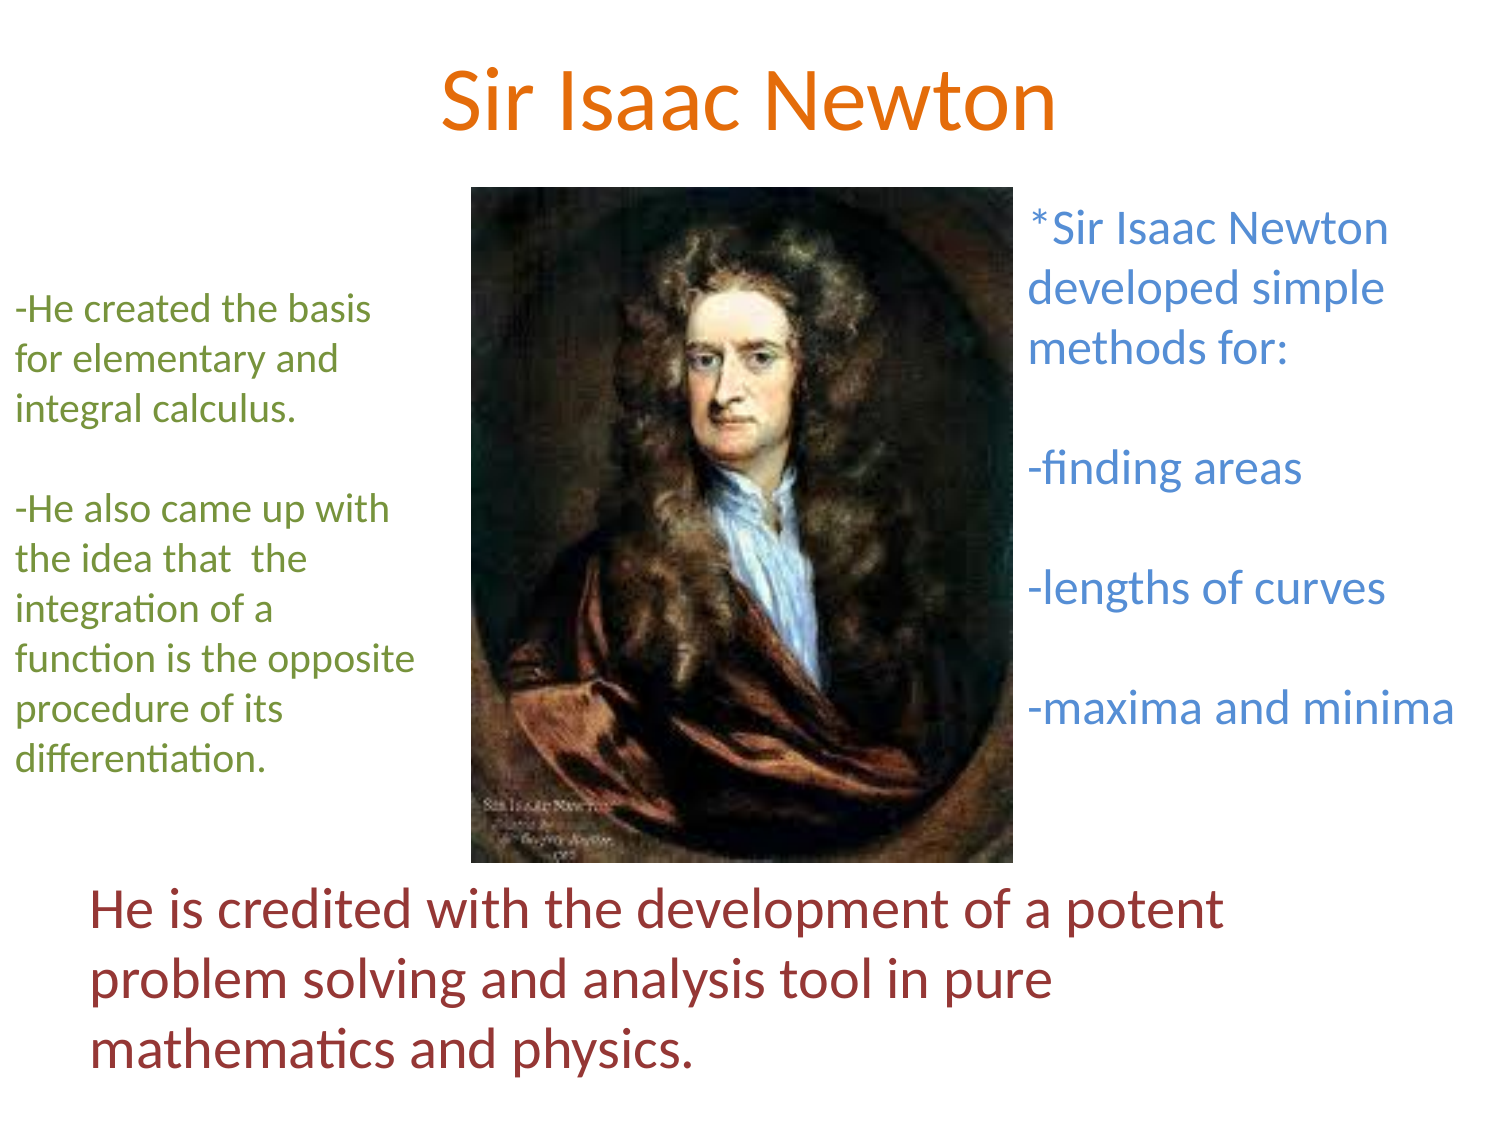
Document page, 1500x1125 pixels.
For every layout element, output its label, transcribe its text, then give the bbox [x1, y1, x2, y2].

picture [471, 187, 1013, 863]
title Sir Isaac Newton [75, 0, 1425, 188]
text_box *Sir Isaac Newton developed simple methods for: -finding areas -lengths of curves -maxima and minima [1013, 187, 1500, 788]
text_box He is credited with the development of a potent problem solving and analysis tool in pure mathematics and physics. [74, 862, 1288, 1088]
text_box -He created the basis for elementary and integral calculus. -He also came up with the idea that the integration of a function is the opposite procedure of its differentiation. [0, 273, 435, 789]
